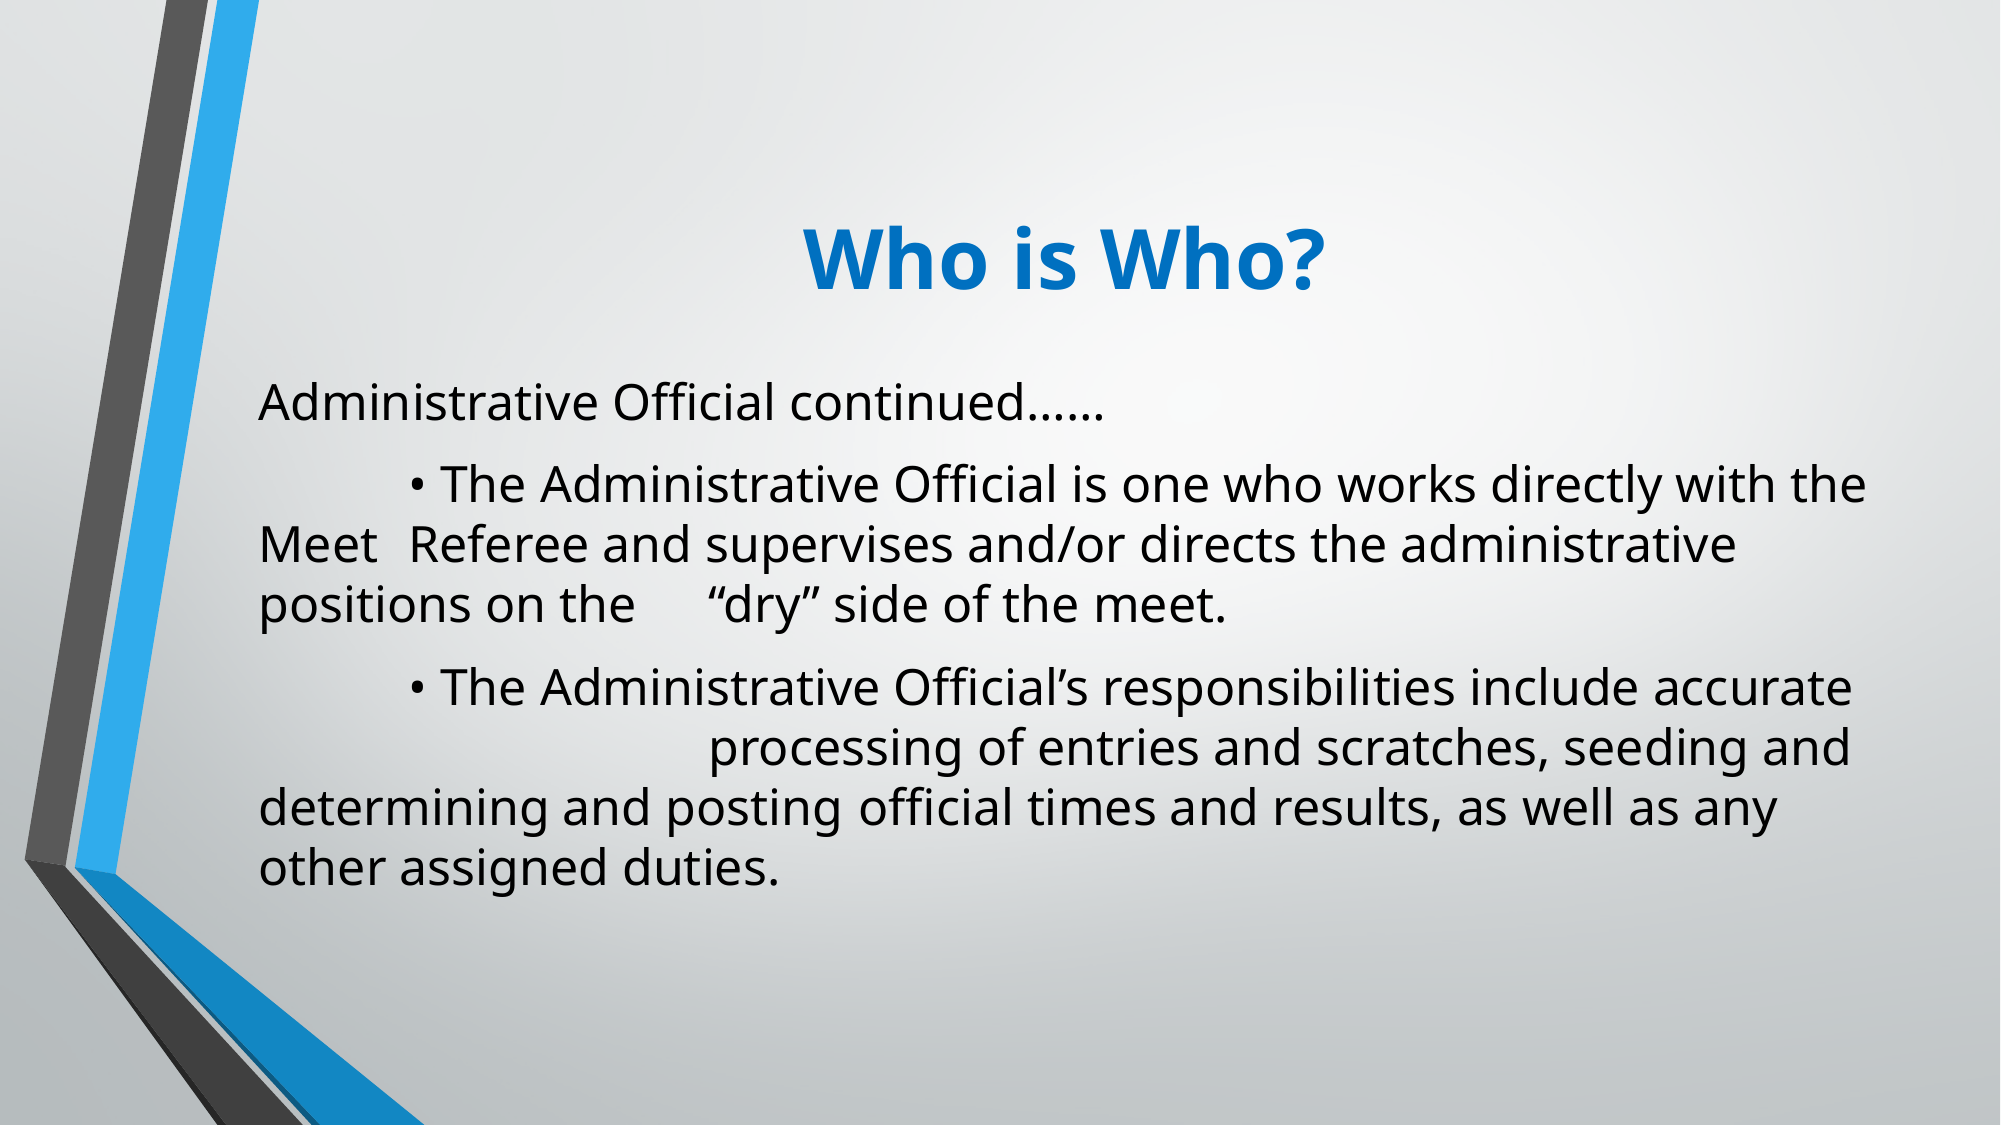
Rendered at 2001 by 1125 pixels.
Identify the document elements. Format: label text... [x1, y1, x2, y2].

title Who is Who? [243, 112, 1887, 315]
list Administrative Official continued…… • The Administrative Official is one who works directly with the Meet Referee and supervises and/or directs the administrative positions on the “dry” side of the meet. • The Administrative Official’s responsibilities include accurate processing of entries and scratches, seeding and determining and posting official times and results, as well as any other assigned duties. [243, 315, 1887, 950]
